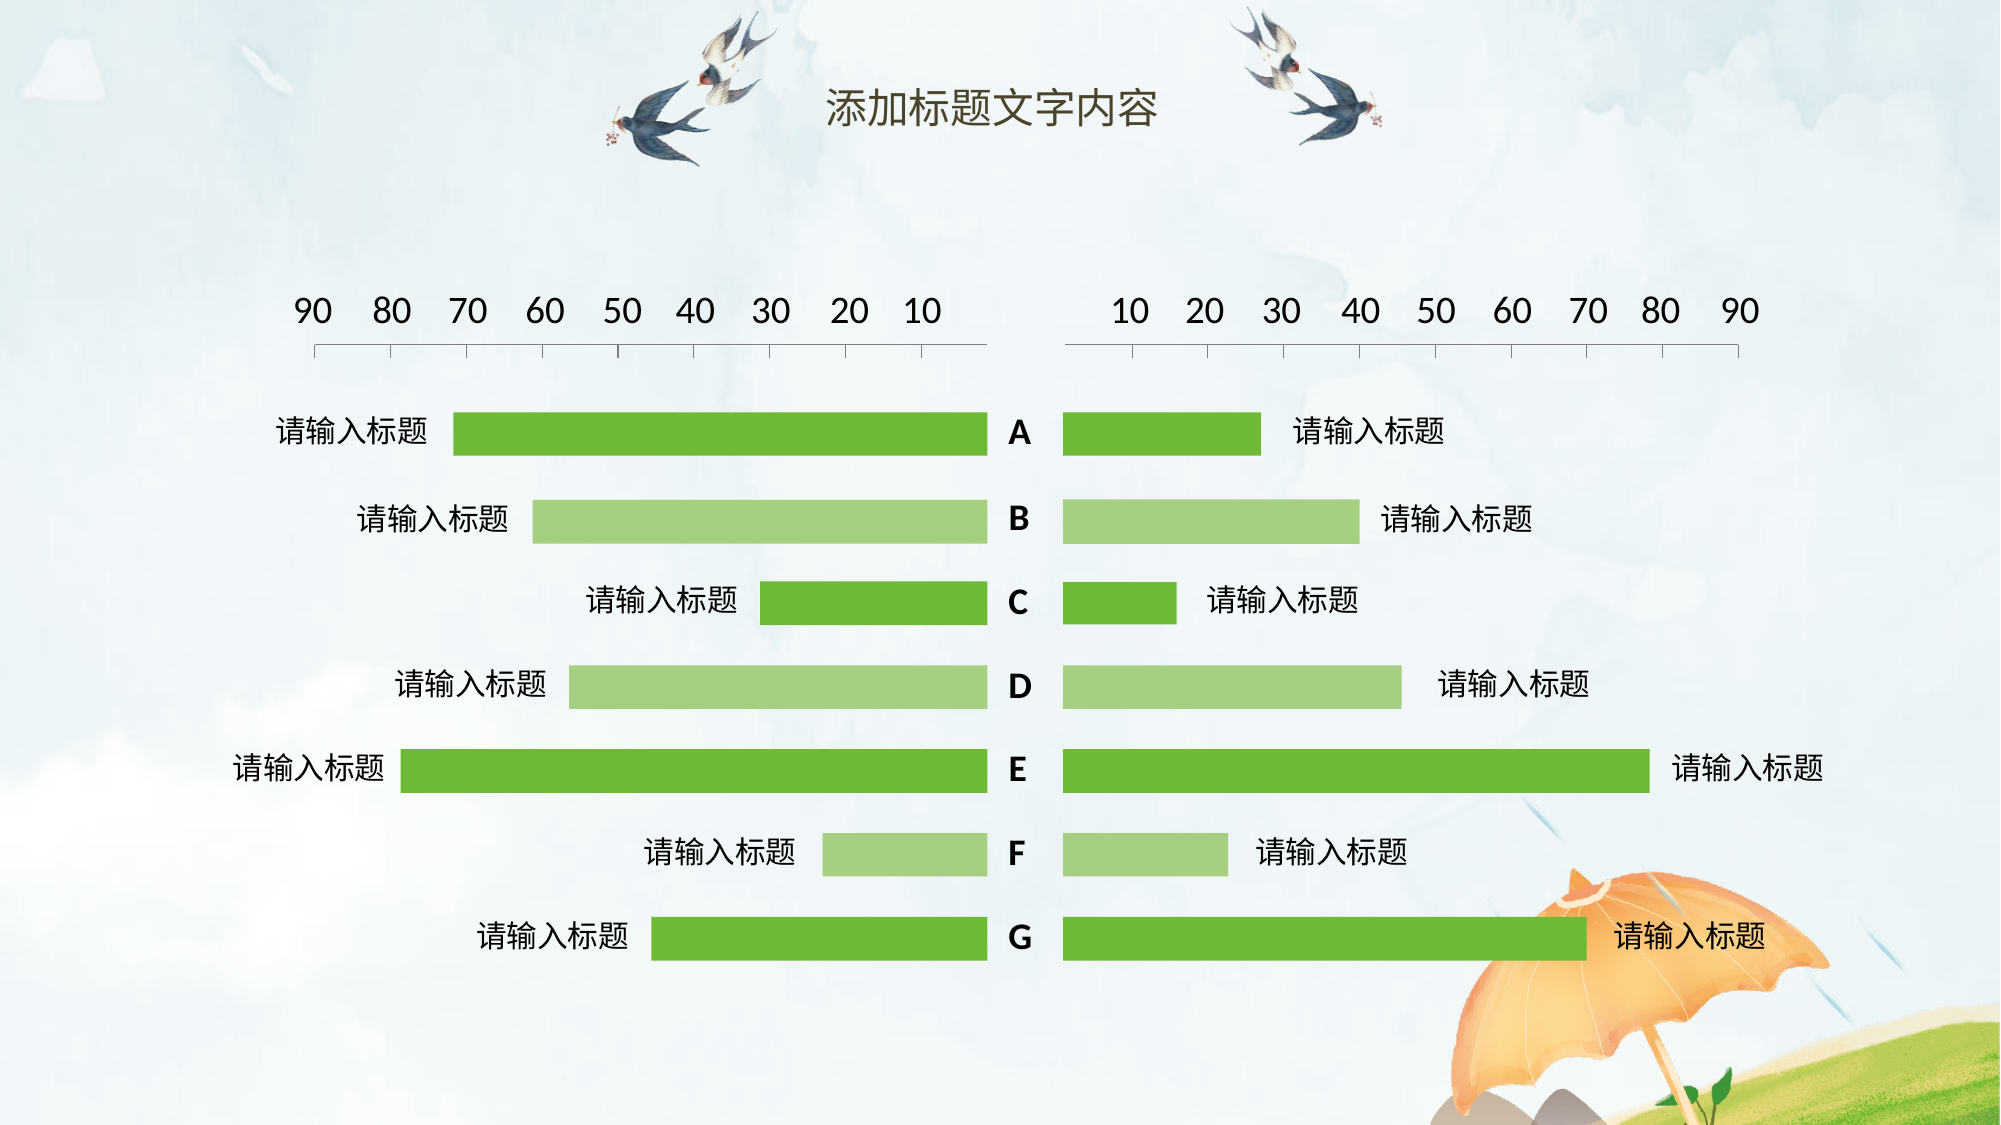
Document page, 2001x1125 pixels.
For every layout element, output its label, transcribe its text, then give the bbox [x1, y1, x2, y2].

text_box 添加标题文字内容 [783, 49, 1202, 140]
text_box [1063, 741, 1846, 794]
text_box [1063, 404, 1478, 457]
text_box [1063, 492, 1554, 545]
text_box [277, 277, 988, 359]
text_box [1063, 825, 1436, 878]
picture [576, 3, 796, 186]
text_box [562, 573, 988, 626]
picture [1430, 787, 2000, 1125]
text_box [340, 492, 988, 545]
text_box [1063, 573, 1391, 626]
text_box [217, 741, 988, 794]
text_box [993, 400, 1048, 966]
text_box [617, 825, 988, 878]
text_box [1063, 657, 1626, 710]
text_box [259, 404, 988, 457]
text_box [453, 909, 988, 962]
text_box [1063, 909, 1793, 962]
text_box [371, 657, 988, 710]
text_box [1065, 277, 1776, 359]
picture [1213, 0, 1409, 163]
